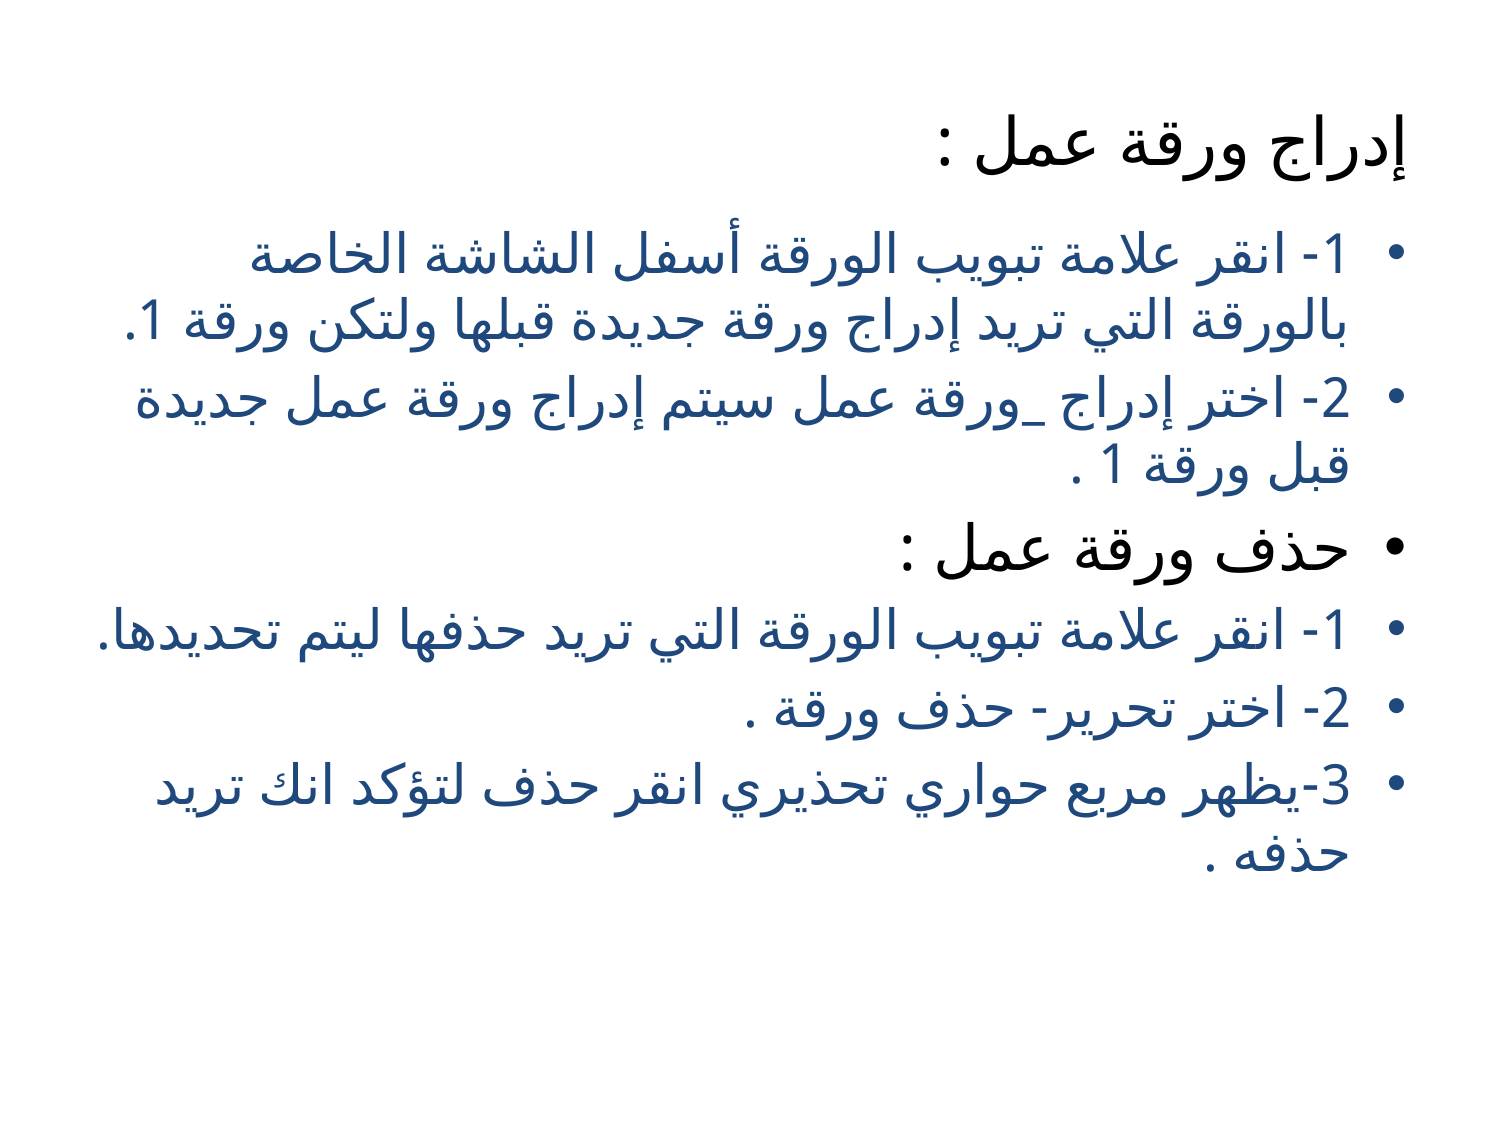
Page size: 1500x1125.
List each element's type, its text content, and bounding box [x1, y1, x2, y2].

title إدراج ورقة عمل : [75, 45, 1425, 233]
list 1- انقر علامة تبويب الورقة أسفل الشاشة الخاصة بالورقة التي تريد إدراج ورقة جديدة قبلها ولتكن ورقة 1. 2- اختر إدراج _ورقة عمل سيتم إدراج ورقة عمل جديدة قبل ورقة 1 . حذف ورقة عمل : 1- انقر علامة تبويب الورقة التي تريد حذفها ليتم تحديدها. 2- اختر تحرير- حذف ورقة . 3-يظهر مربع حواري تحذيري انقر حذف لتؤكد انك تريد حذفه . [70, 210, 1421, 954]
